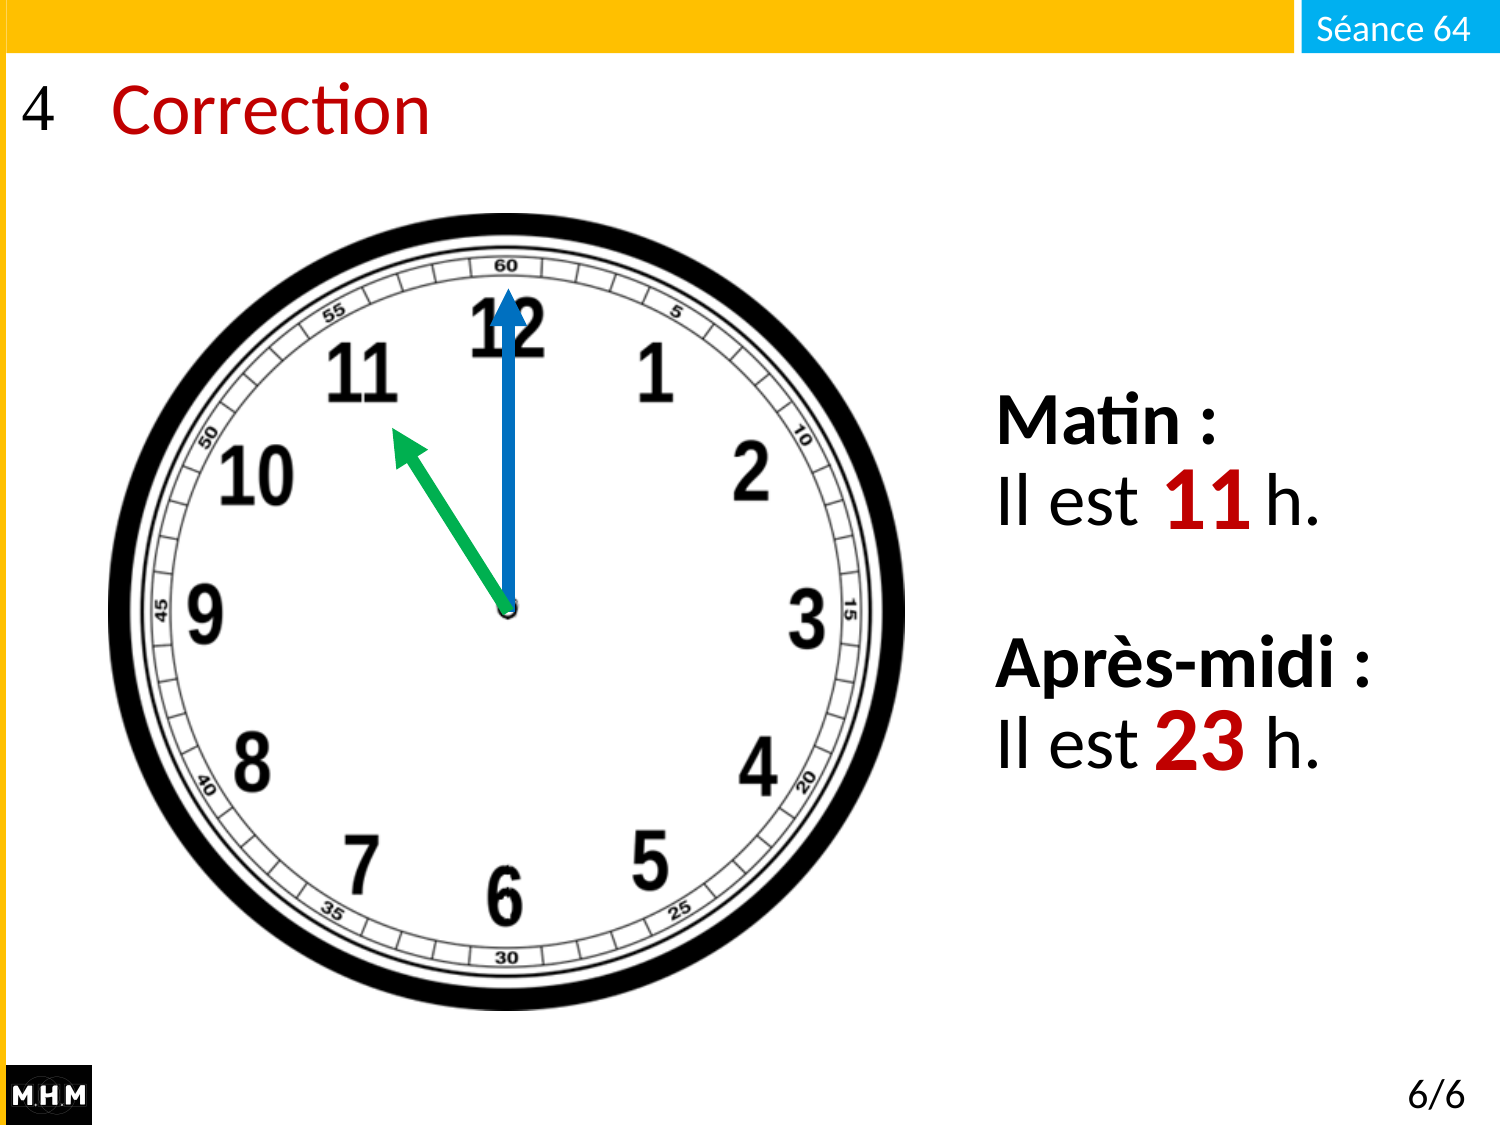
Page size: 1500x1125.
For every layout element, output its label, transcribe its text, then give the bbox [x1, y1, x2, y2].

text_box 11 [1145, 450, 1269, 550]
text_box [392, 427, 509, 612]
title Correction [96, 60, 1391, 160]
picture [6, 1065, 92, 1125]
list 6/6 [1373, 1064, 1500, 1125]
picture [108, 213, 905, 1011]
text_box Matin : Il est . . . h. Après-midi : Il est . . . h. [980, 301, 1500, 863]
text_box 23 [1138, 691, 1262, 791]
